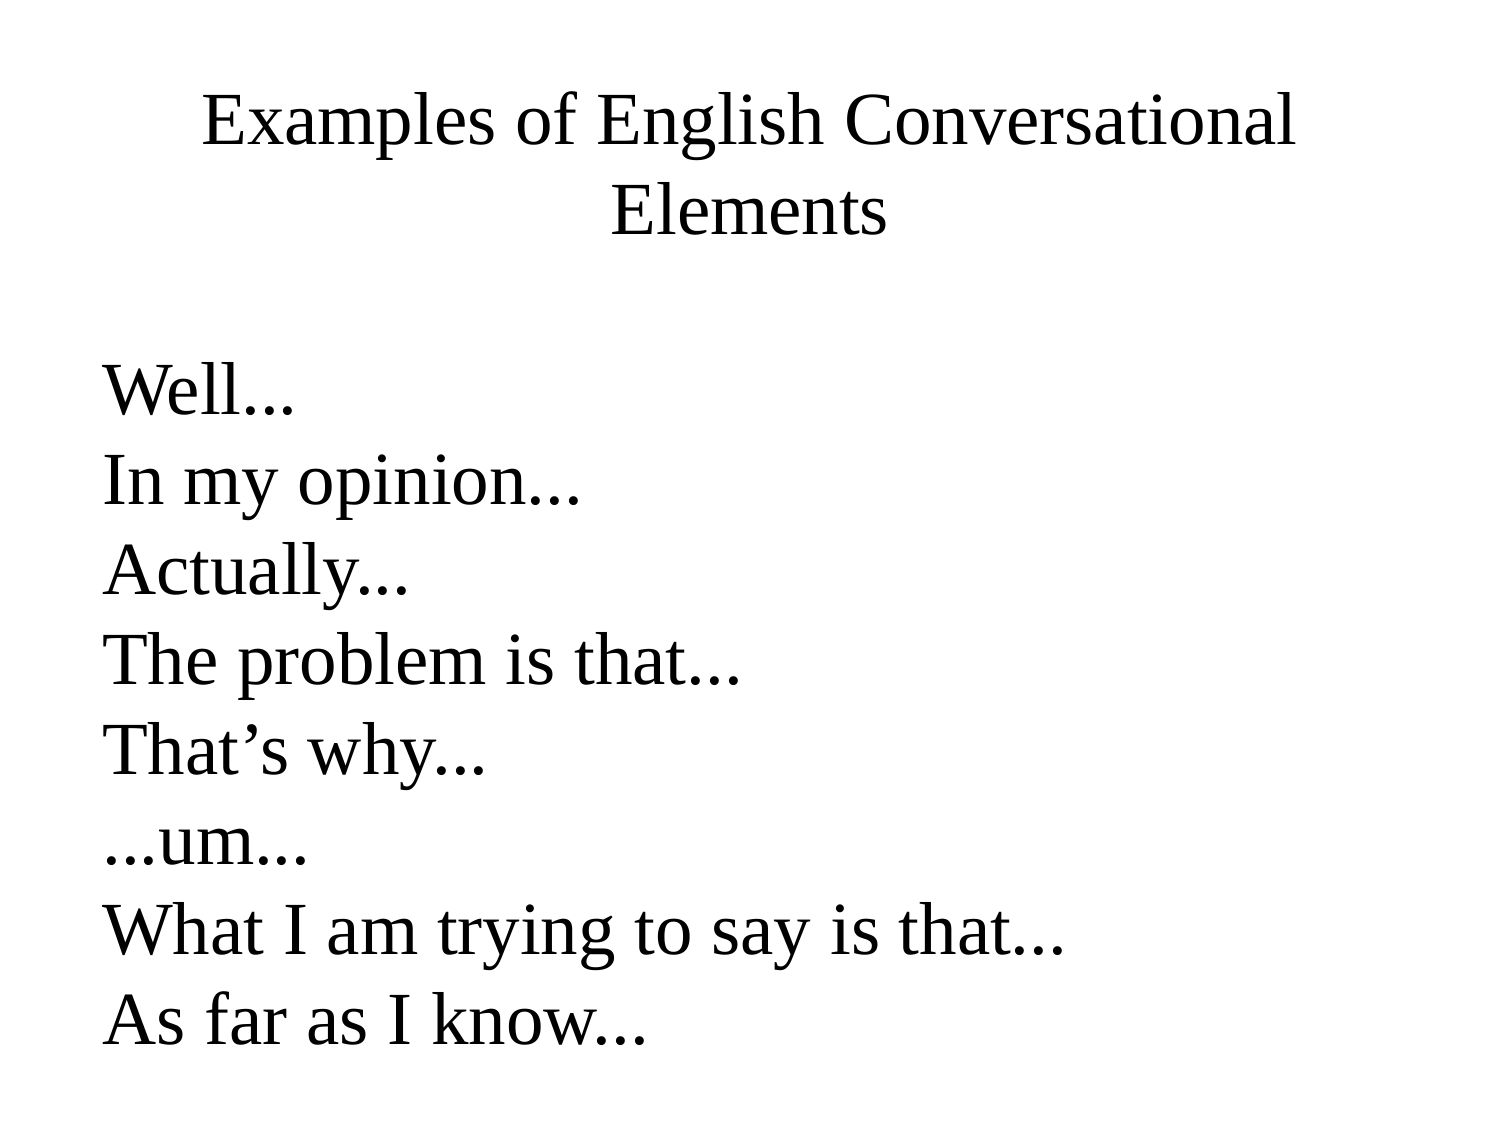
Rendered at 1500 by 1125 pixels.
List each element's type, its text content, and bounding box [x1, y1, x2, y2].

text_box Examples of English Conversational Elements Well... In my opinion... Actually... The problem is that... That’s why... ...um... What I am trying to say is that... As far as I know... [87, 62, 1413, 1068]
